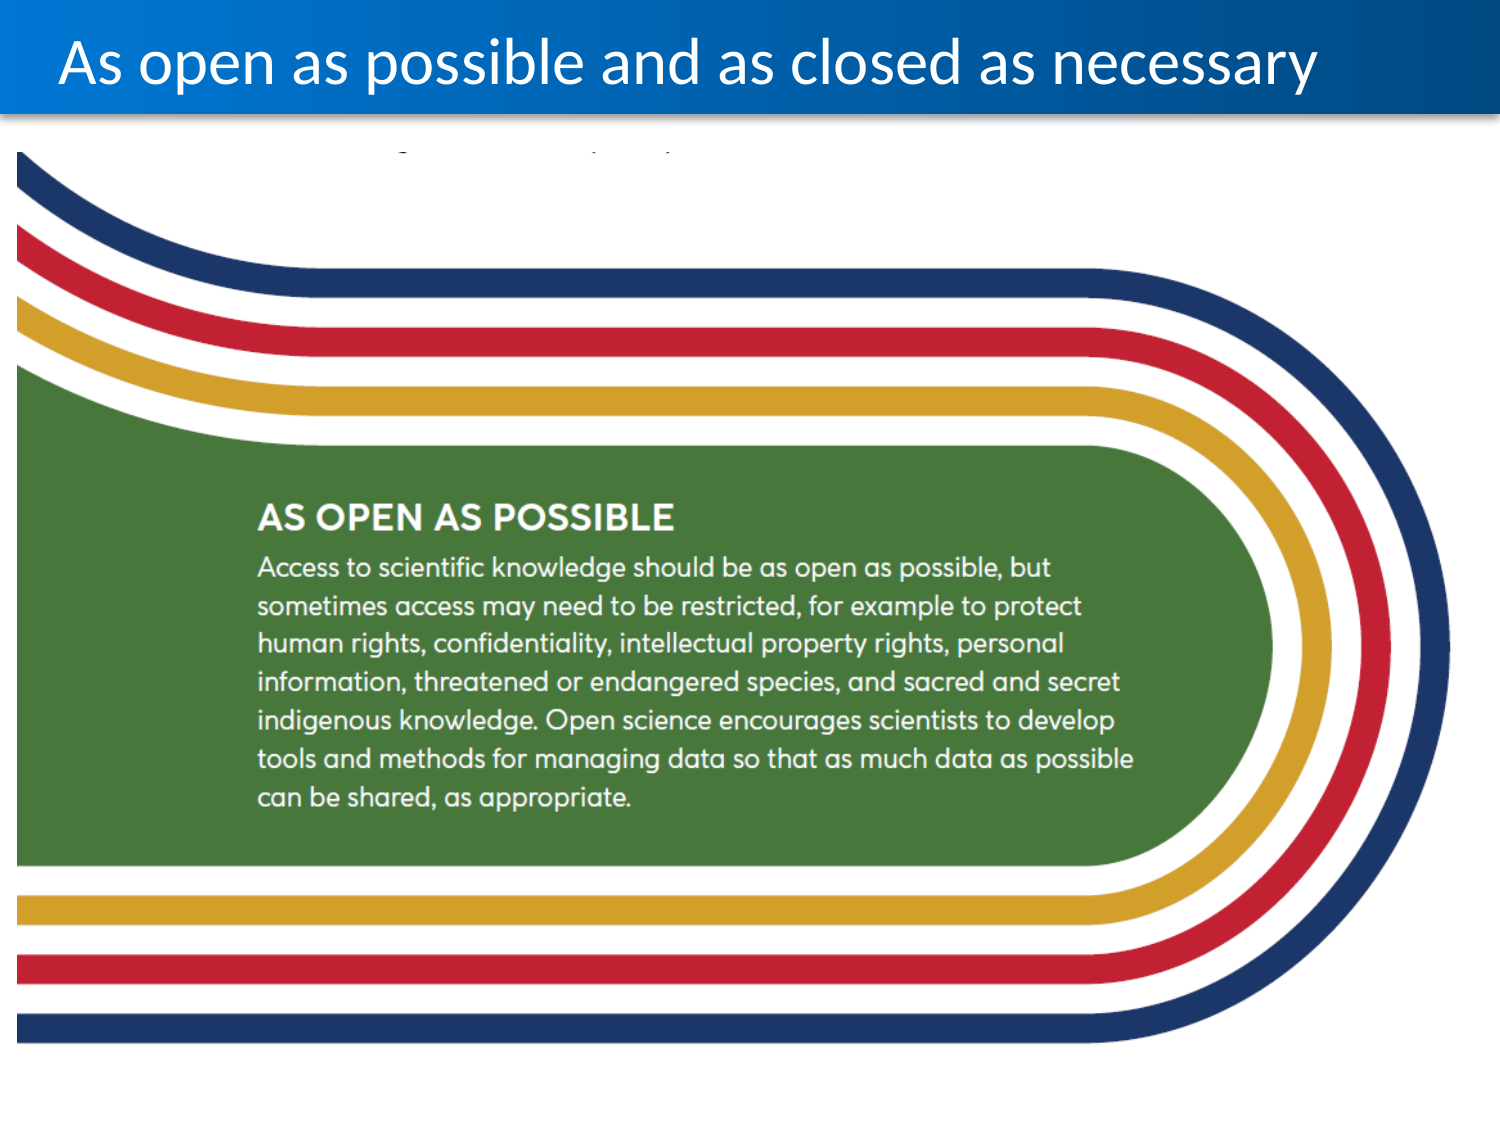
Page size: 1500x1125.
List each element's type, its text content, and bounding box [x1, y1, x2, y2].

title As open as possible and as closed as necessary [58, 21, 1426, 91]
picture [17, 152, 1483, 1056]
